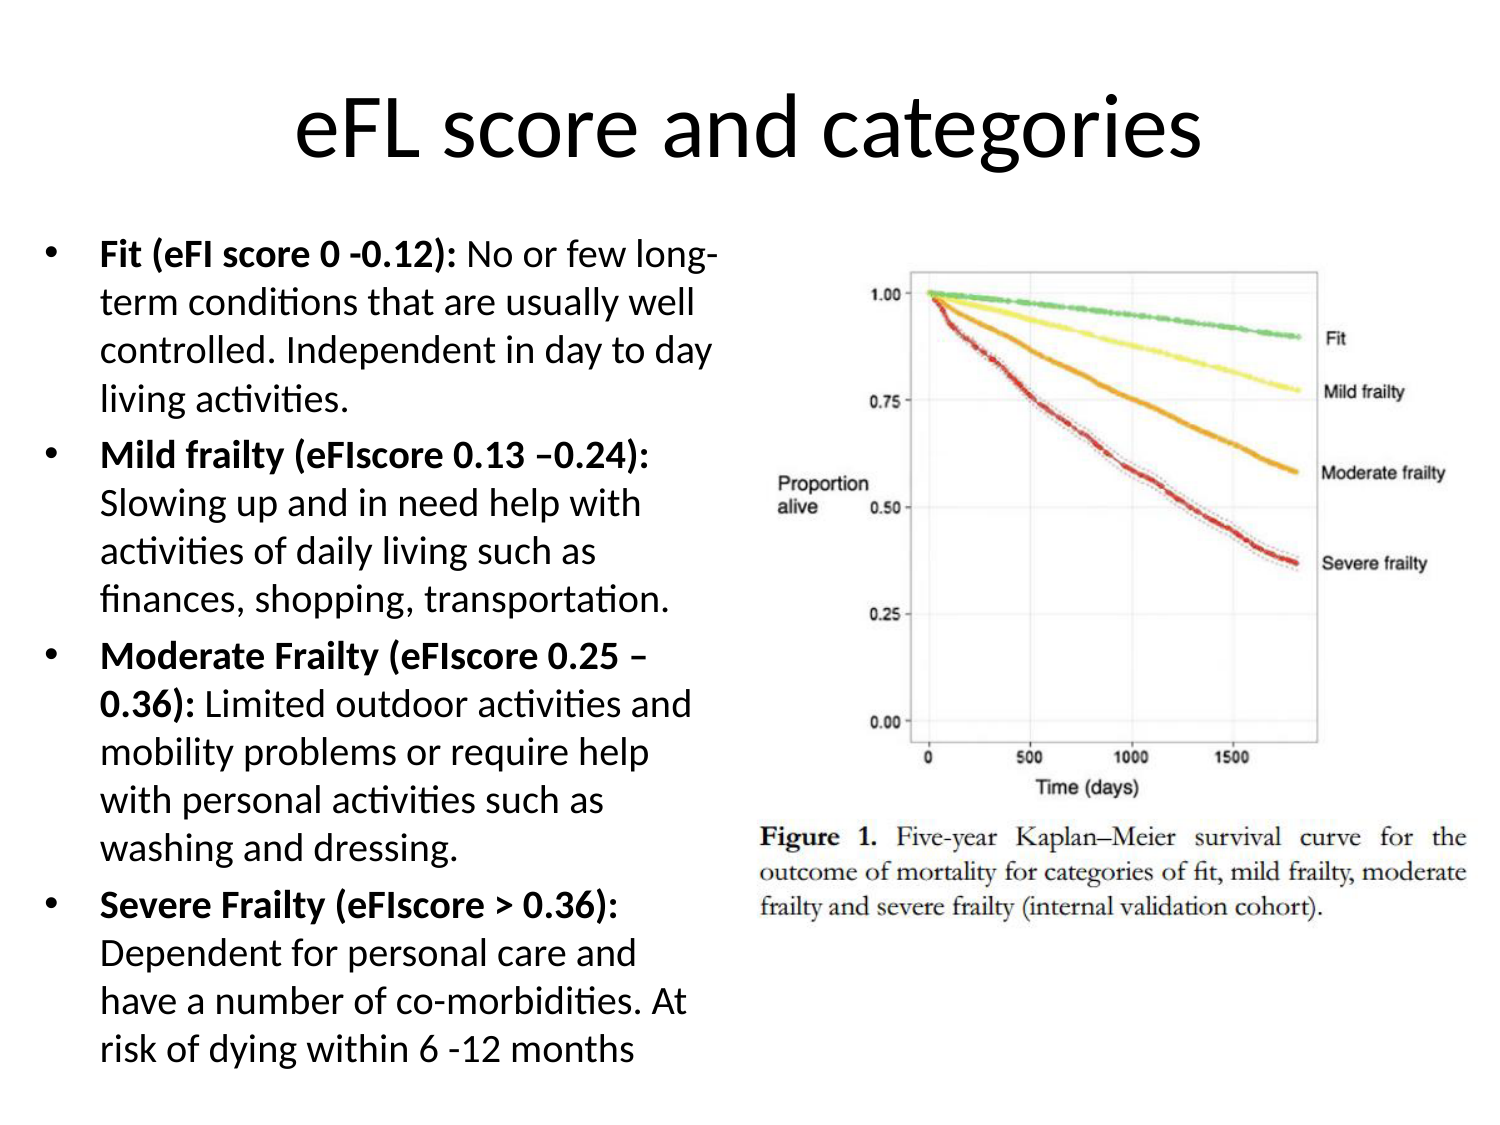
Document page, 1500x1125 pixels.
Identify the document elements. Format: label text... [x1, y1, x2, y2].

title eFL score and categories [75, 45, 1425, 197]
list Fit (eFI score 0 -0.12): No or few long-term conditions that are usually well controlled. Independent in day to day living activities. Mild frailty (eFIscore 0.13 –0.24): Slowing up and in need help with activities of daily living such as finances, shopping, transportation. Moderate Frailty (eFIscore 0.25 –0.36): Limited outdoor activities and mobility problems or require help with personal activities such as washing and dressing. Severe Frailty (eFIscore > 0.36): Dependent for personal care and have a number of co-morbidities. At risk of dying within 6 -12 months [29, 219, 738, 1094]
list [717, 243, 1499, 947]
